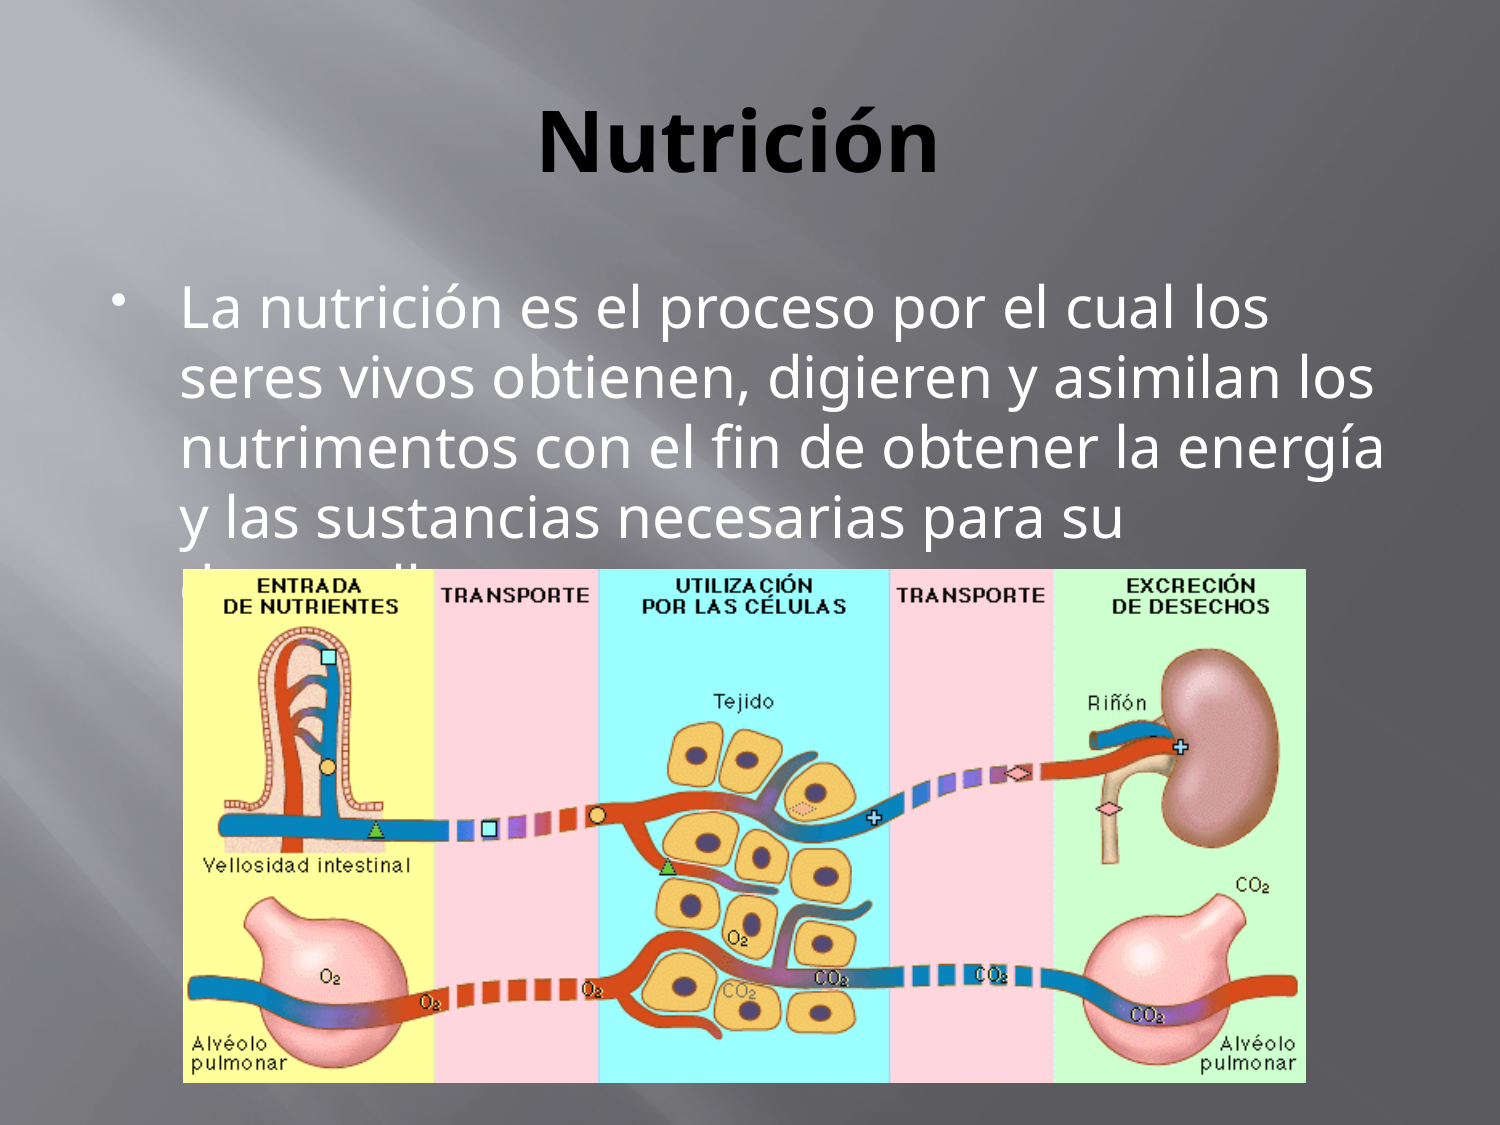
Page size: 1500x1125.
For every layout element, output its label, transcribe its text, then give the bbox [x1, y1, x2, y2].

list La nutrición es el proceso por el cual los seres vivos obtienen, digieren y asimilan los nutrimentos con el fin de obtener la energía y las sustancias necesarias para su desarrollo. [75, 262, 1436, 563]
picture [182, 568, 1306, 1083]
title Nutrición [75, 45, 1425, 233]
